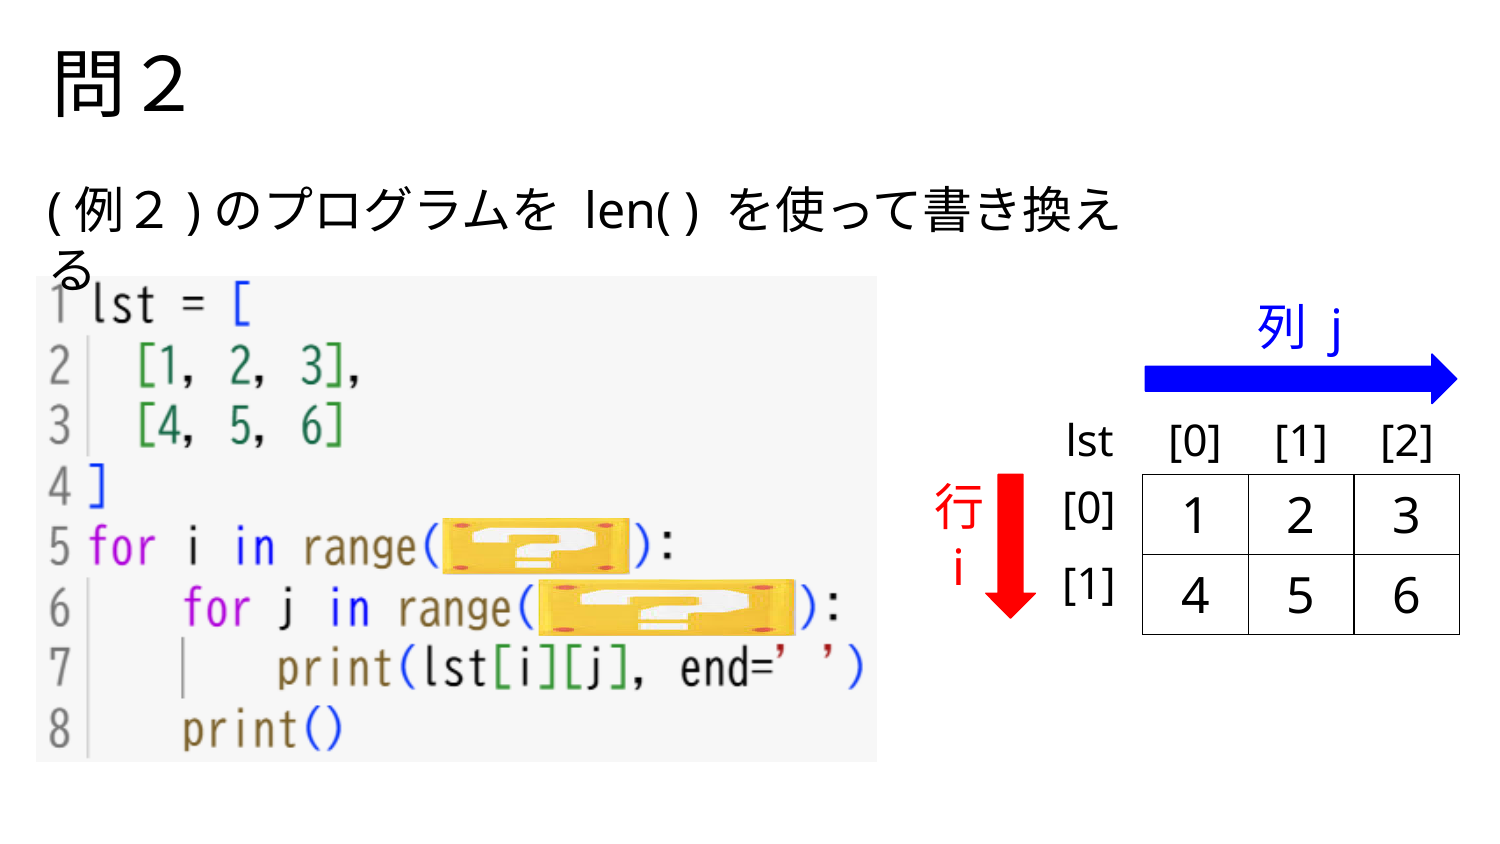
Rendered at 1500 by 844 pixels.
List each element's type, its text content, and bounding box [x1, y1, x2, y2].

text_box [0] [1039, 464, 1139, 540]
title 問２ [36, 21, 1435, 131]
text_box [999, 474, 1036, 619]
table_cell 4 [1143, 555, 1248, 634]
text_box [2] [1357, 397, 1457, 481]
table_header 1 [1143, 475, 1248, 554]
table_header 3 [1355, 475, 1459, 554]
text_box lst [1040, 397, 1139, 481]
text_box [1145, 354, 1457, 404]
text_box 列 j [1242, 280, 1360, 371]
picture [36, 275, 877, 762]
text_box [1] [1039, 540, 1139, 624]
table_header 2 [1249, 475, 1353, 554]
table_cell 6 [1355, 555, 1459, 634]
text_box (例２)のプログラムを len( ) を使って書き換える [32, 163, 1160, 314]
text_box [0] [1145, 397, 1245, 481]
table_cell 5 [1249, 555, 1353, 634]
text_box [1] [1251, 397, 1351, 481]
text_box 行 i [919, 460, 999, 611]
